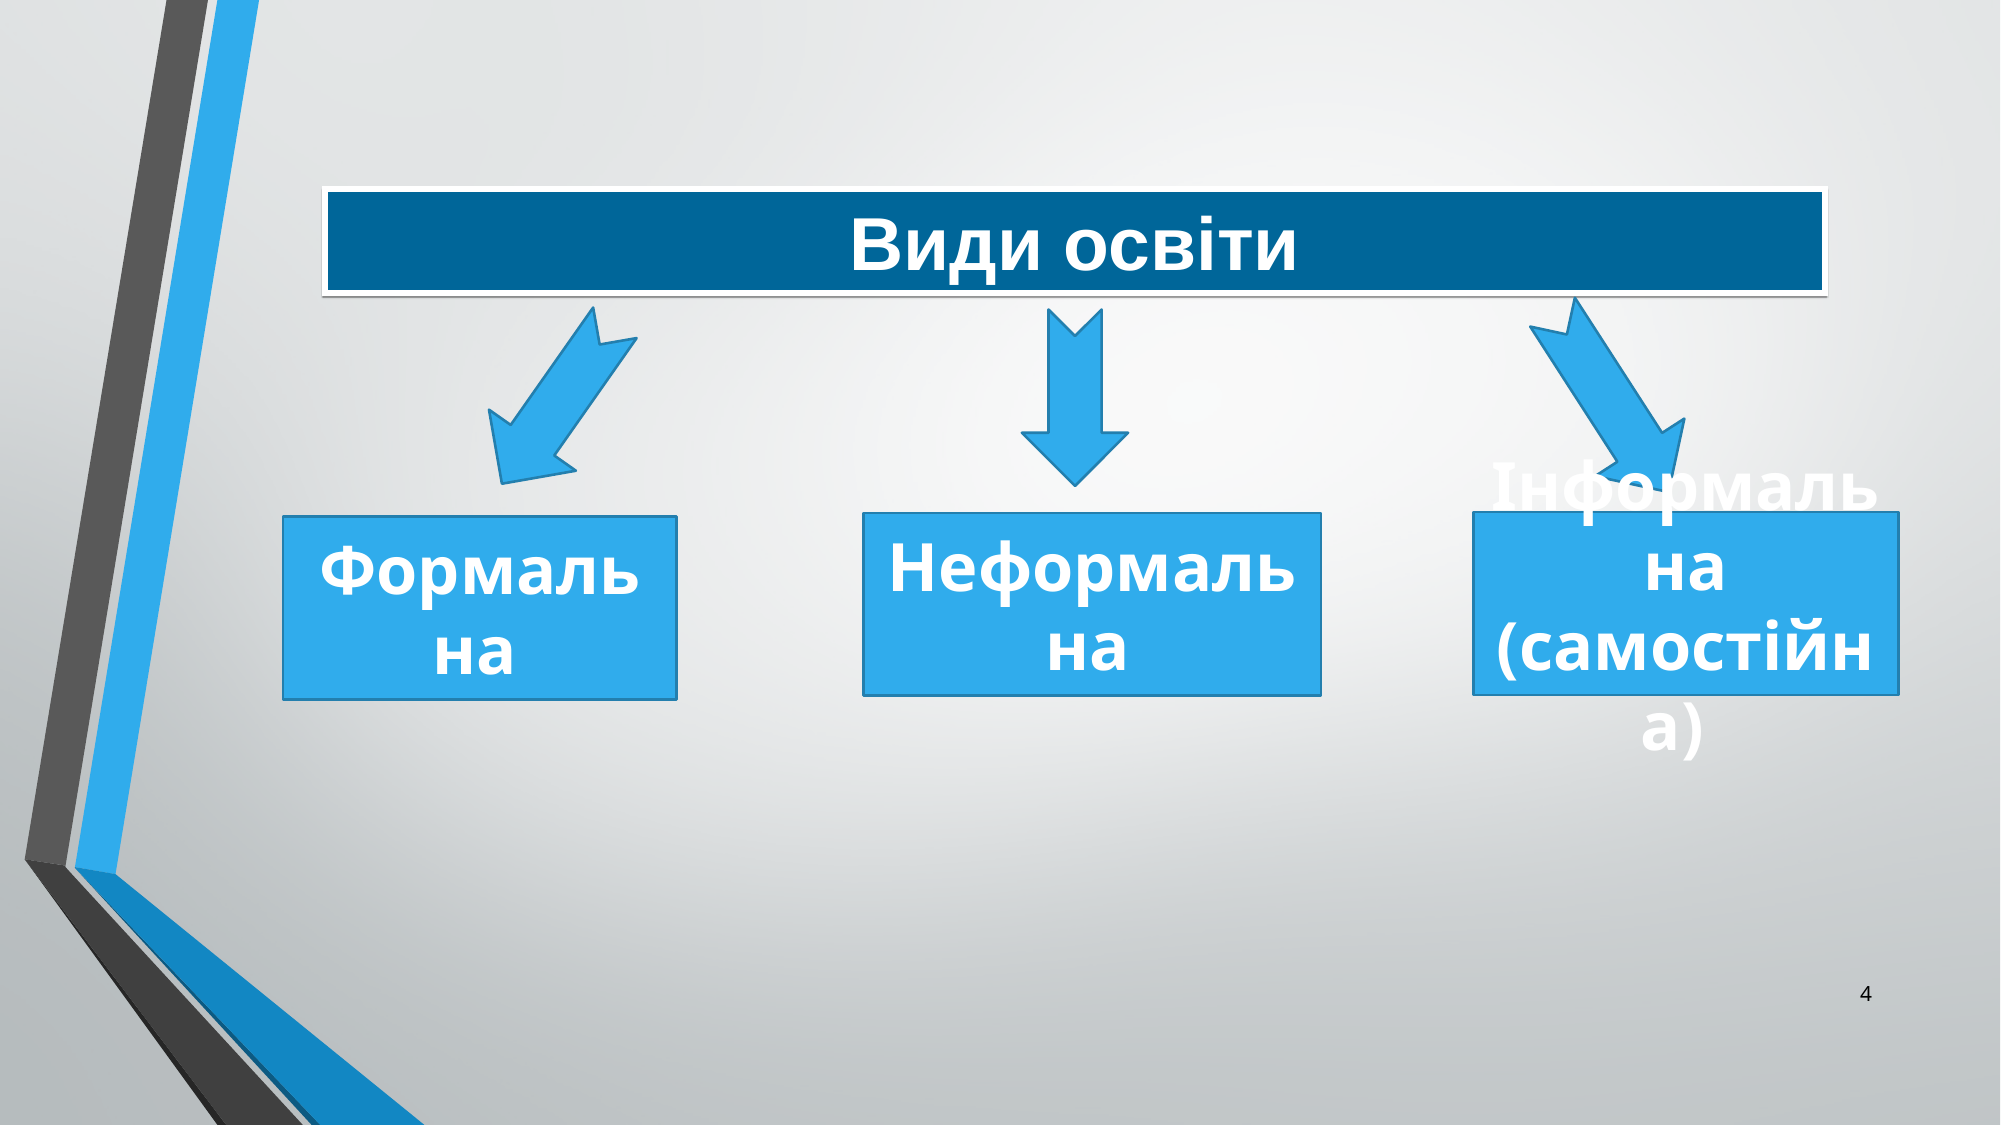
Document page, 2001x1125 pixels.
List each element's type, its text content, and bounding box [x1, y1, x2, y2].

text_box Неформальна [862, 512, 1322, 697]
text_box [487, 306, 638, 486]
text_box [1529, 296, 1686, 494]
slide_number 4 [1796, 965, 1887, 1025]
text_box [1020, 308, 1130, 487]
text_box Інформальна (самостійна) [1472, 511, 1900, 696]
text_box Види освіти [324, 188, 1825, 293]
text_box Формальна [282, 515, 678, 701]
